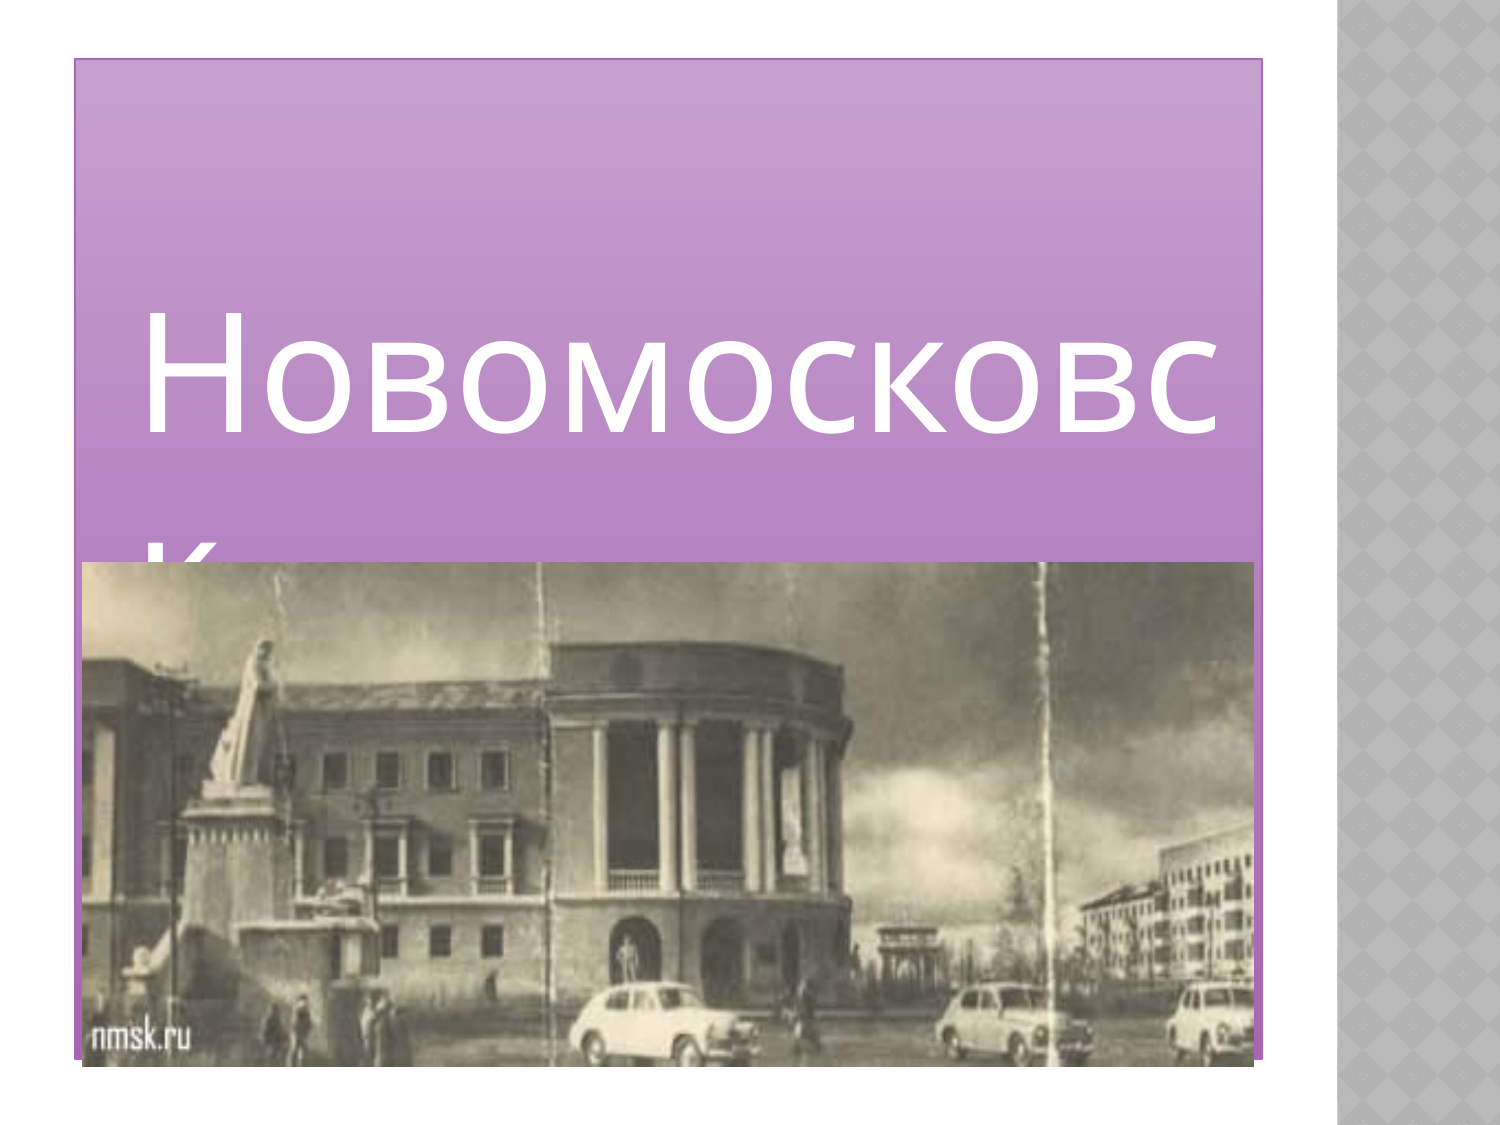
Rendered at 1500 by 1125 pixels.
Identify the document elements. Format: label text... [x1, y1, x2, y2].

picture [81, 562, 1255, 1067]
list Новомосковск История Новомосковска берёт своё начало с посёлка Бобрики (1765—1930), который в начале 1930-х годов всего за несколько лет стал крупным промышленным городом, столицей территориального региона Мосбасс в составе Московской области. Это стало возможным благодаря строительству химического комбината по производству азотных удобрений вместе с сопутствующими производствами и инфраструктурой. Сильно пострадав во время Великой Отечественной войны, город был восстановлен и включен в состав Тульской области, став в ней вторым по величине городом после регионального центра Тулы. В 2008 году Новомосковск стал центром городского округа, который объединяет 113 населённых пунктов упразднённого Новомосковского района, а также включил в свой состав город Сокольники. [74, 58, 1263, 1060]
